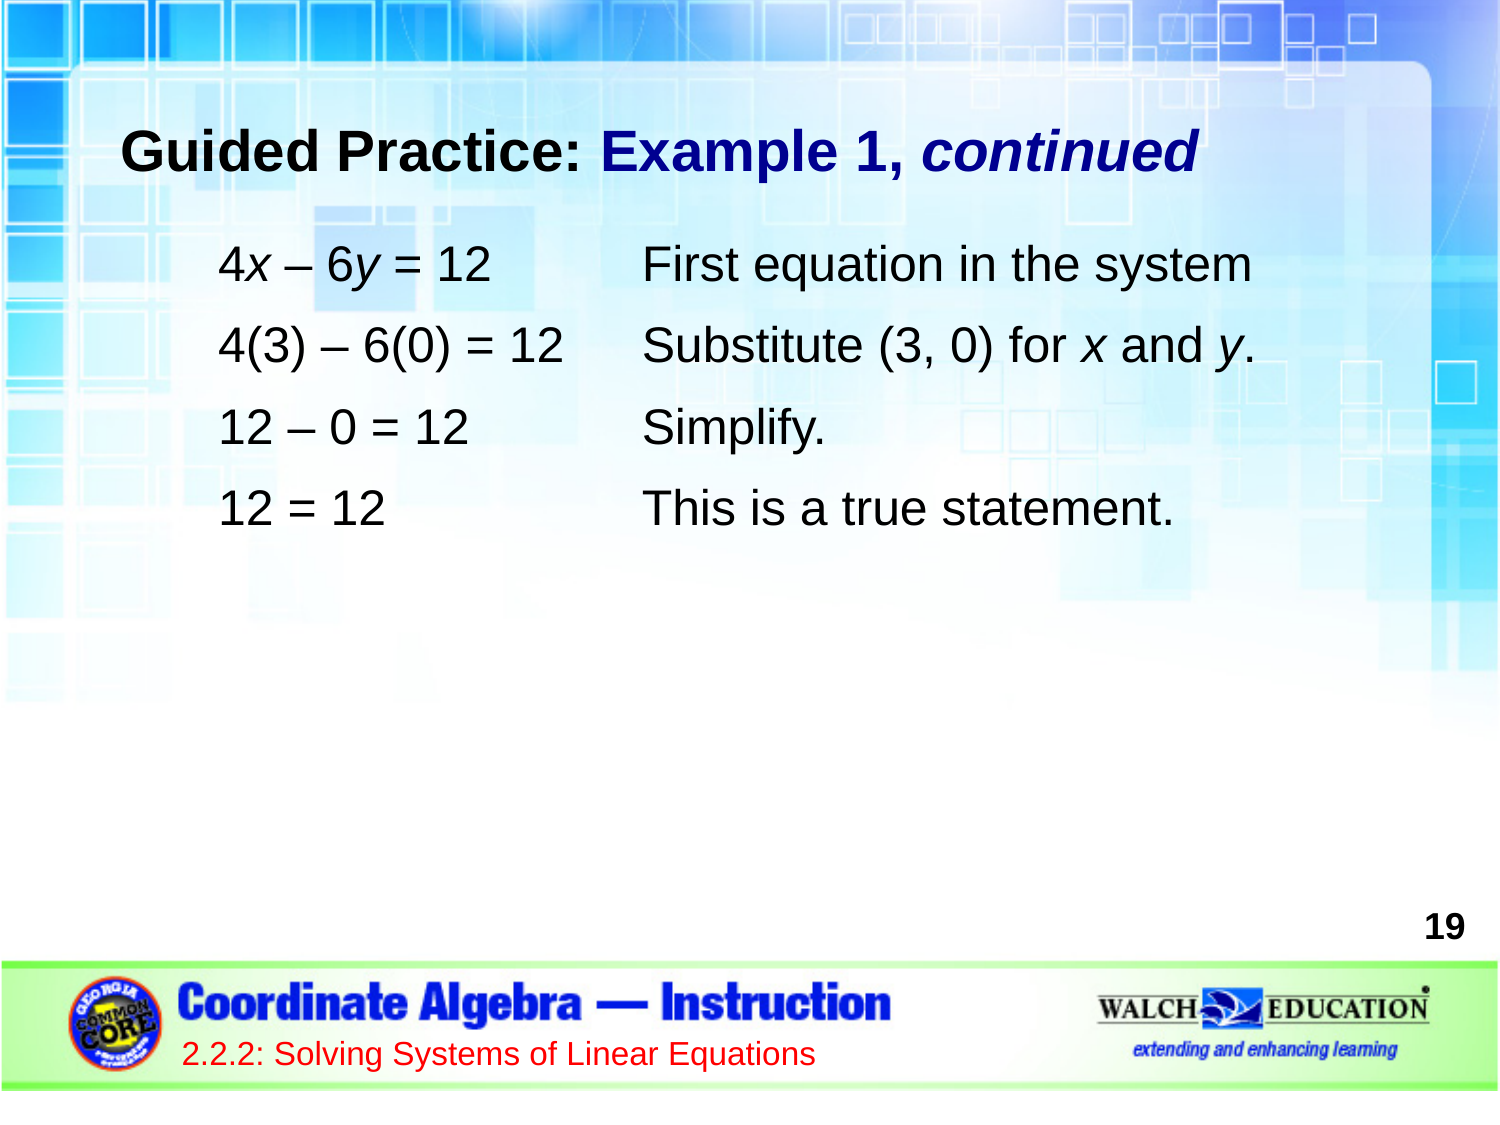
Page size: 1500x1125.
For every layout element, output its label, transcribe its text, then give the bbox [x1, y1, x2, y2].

table_cell 4(3) – 6(0) = 12 [203, 305, 627, 386]
slide_number 19 [1361, 901, 1481, 949]
table_cell Substitute (3, 0) for x and y. [627, 305, 1333, 386]
list 2.2.2: Solving Systems of Linear Equations [166, 1024, 1074, 1068]
table_header First equation in the system [627, 223, 1333, 305]
table_cell This is a true statement. [627, 468, 1333, 549]
table_cell 12 = 12 [203, 468, 627, 549]
picture [1, 0, 1500, 1091]
table_cell 12 – 0 = 12 [203, 386, 627, 468]
table_cell Simplify. [627, 386, 1333, 468]
table_header 4x – 6y = 12 [203, 223, 627, 305]
subtitle Guided Practice: Example 1, continued [105, 105, 1394, 925]
